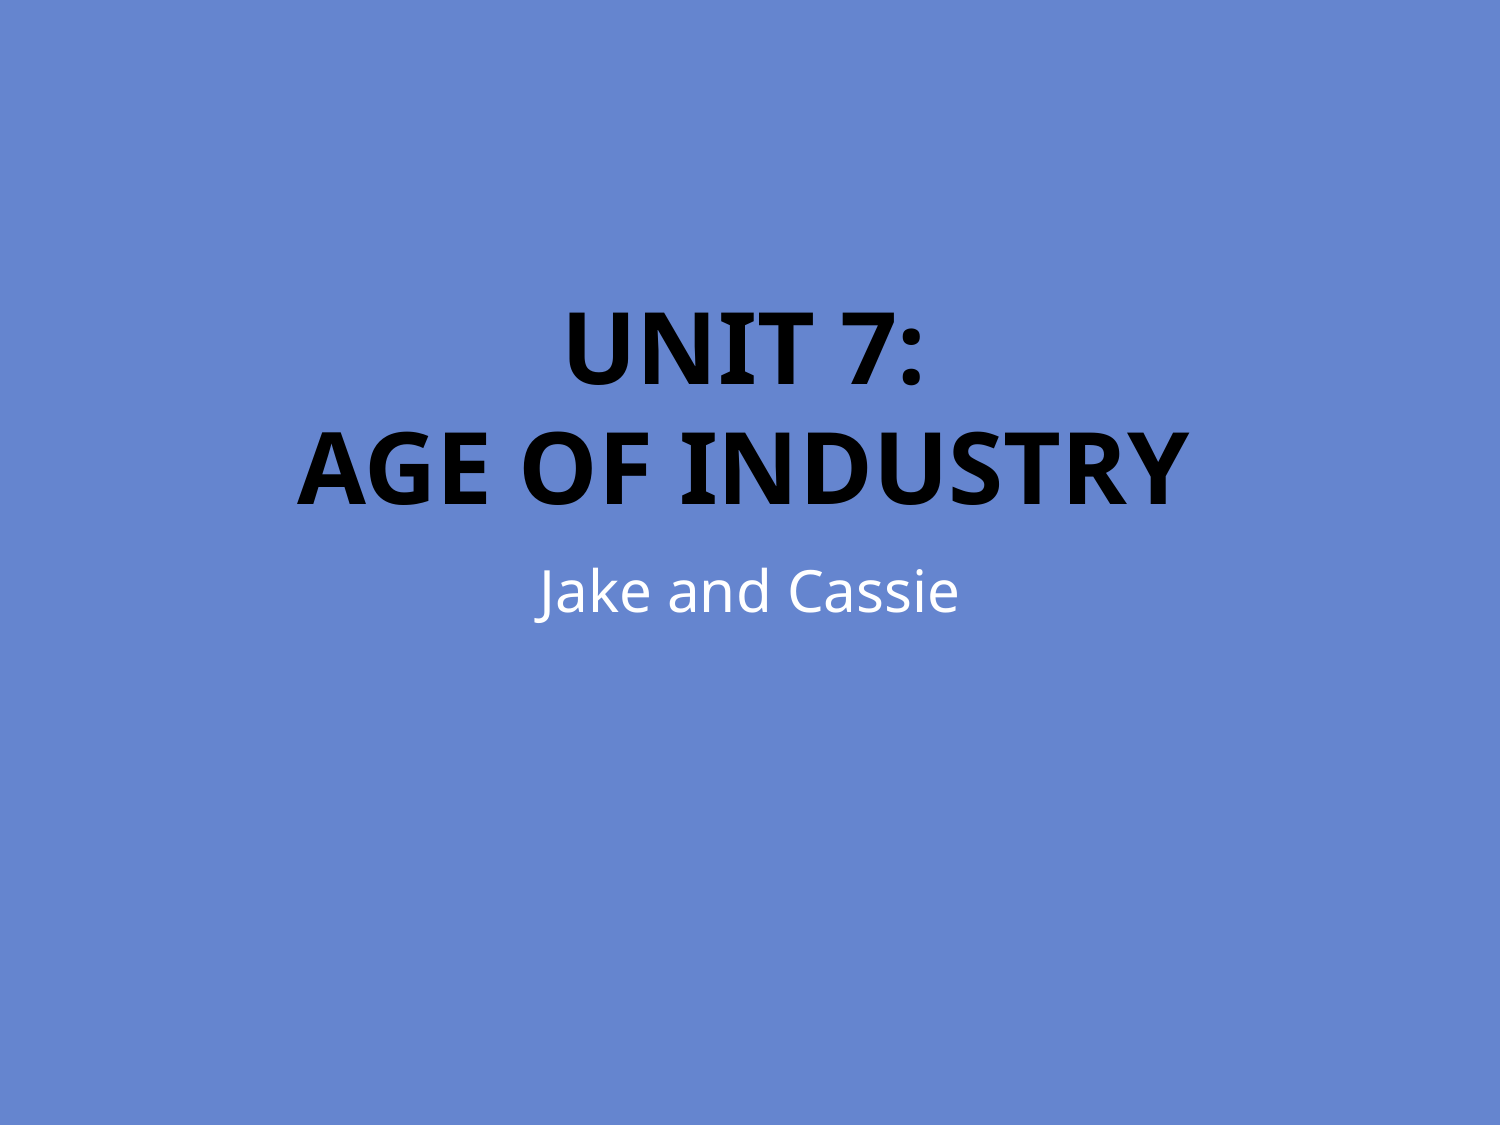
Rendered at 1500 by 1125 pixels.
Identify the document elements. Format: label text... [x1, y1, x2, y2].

subtitle Jake and Cassie [225, 546, 1275, 834]
title Unit 7: Age of Industry [69, 224, 1420, 525]
